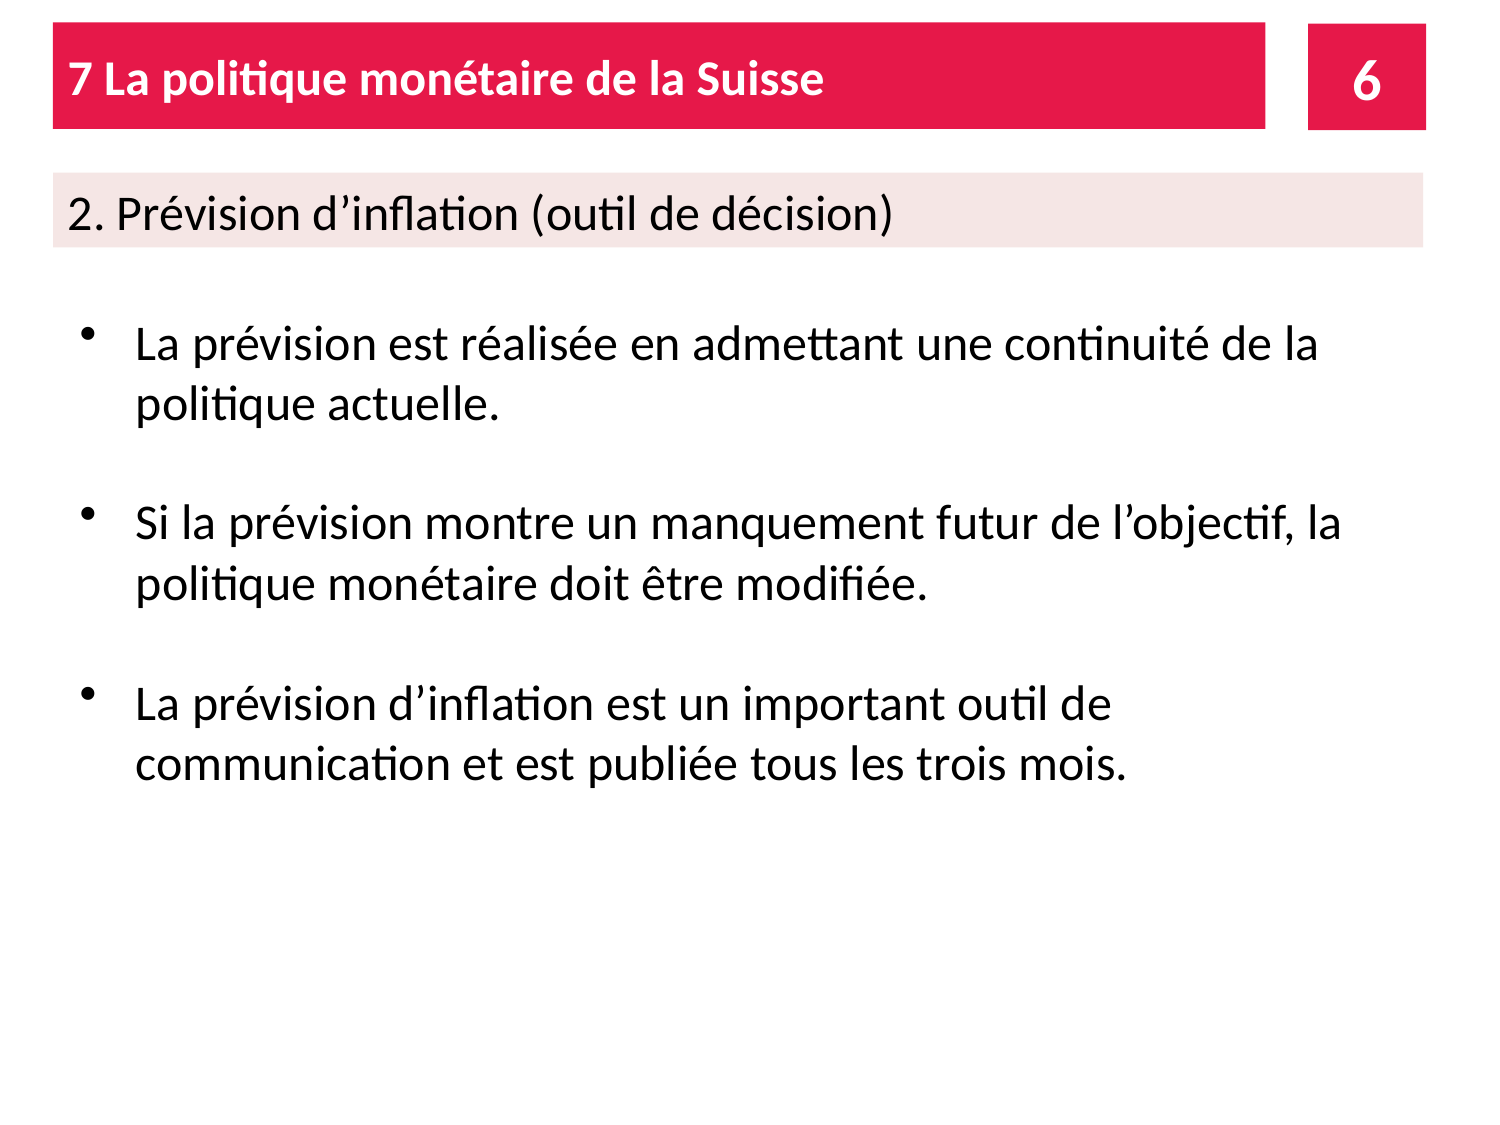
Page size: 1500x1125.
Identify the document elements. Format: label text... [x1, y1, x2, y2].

text_box 2. Prévision d’inflation (outil de décision) [53, 172, 1424, 248]
text_box La prévision est réalisée en admettant une continuité de la politique actuelle. Si la prévision montre un manquement futur de l’objectif, la politique monétaire doit être modifiée. La prévision d’inflation est un important outil de communication et est publiée tous les trois mois. [64, 302, 1427, 798]
text_box 7 La politique monétaire de la Suisse [52, 22, 1266, 129]
text_box 6 [1308, 23, 1427, 131]
